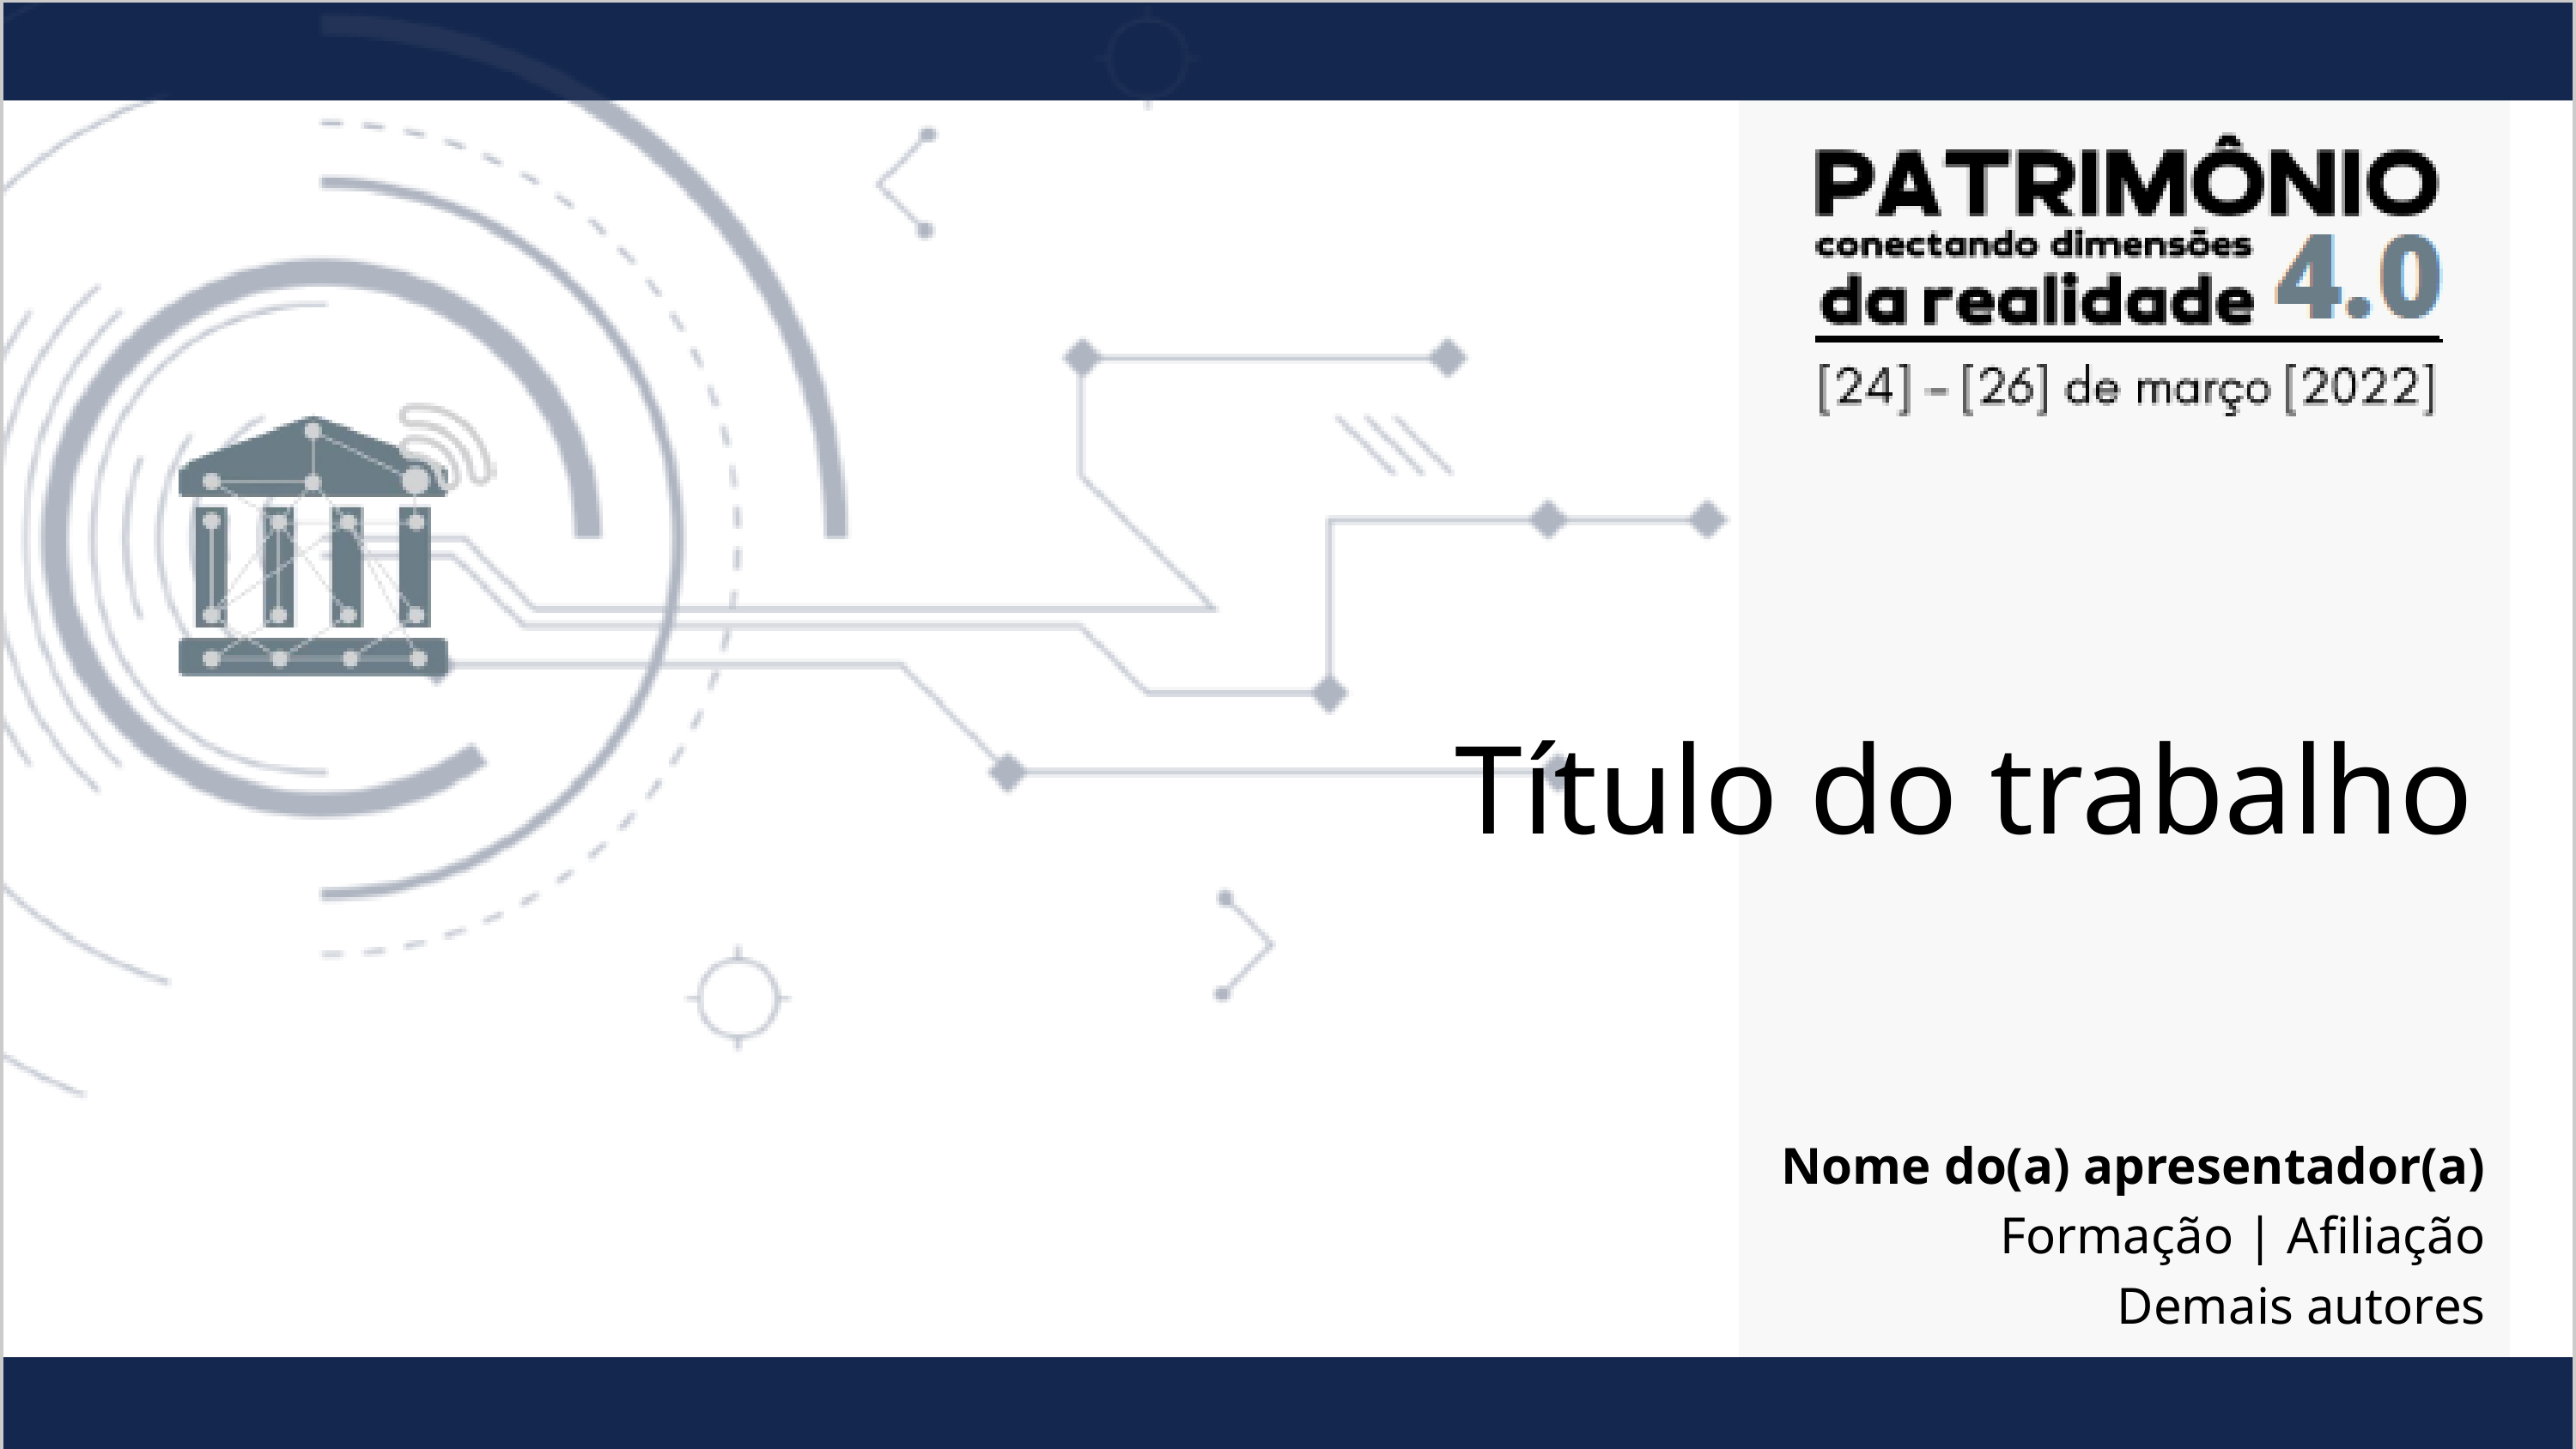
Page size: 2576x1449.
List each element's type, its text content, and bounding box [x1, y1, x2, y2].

text_box Título do trabalho [132, 706, 2487, 865]
text_box Nome do(a) apresentador(a) Formação | Afiliação Demais autores [1184, 1124, 2487, 1334]
picture [0, 0, 2576, 1449]
